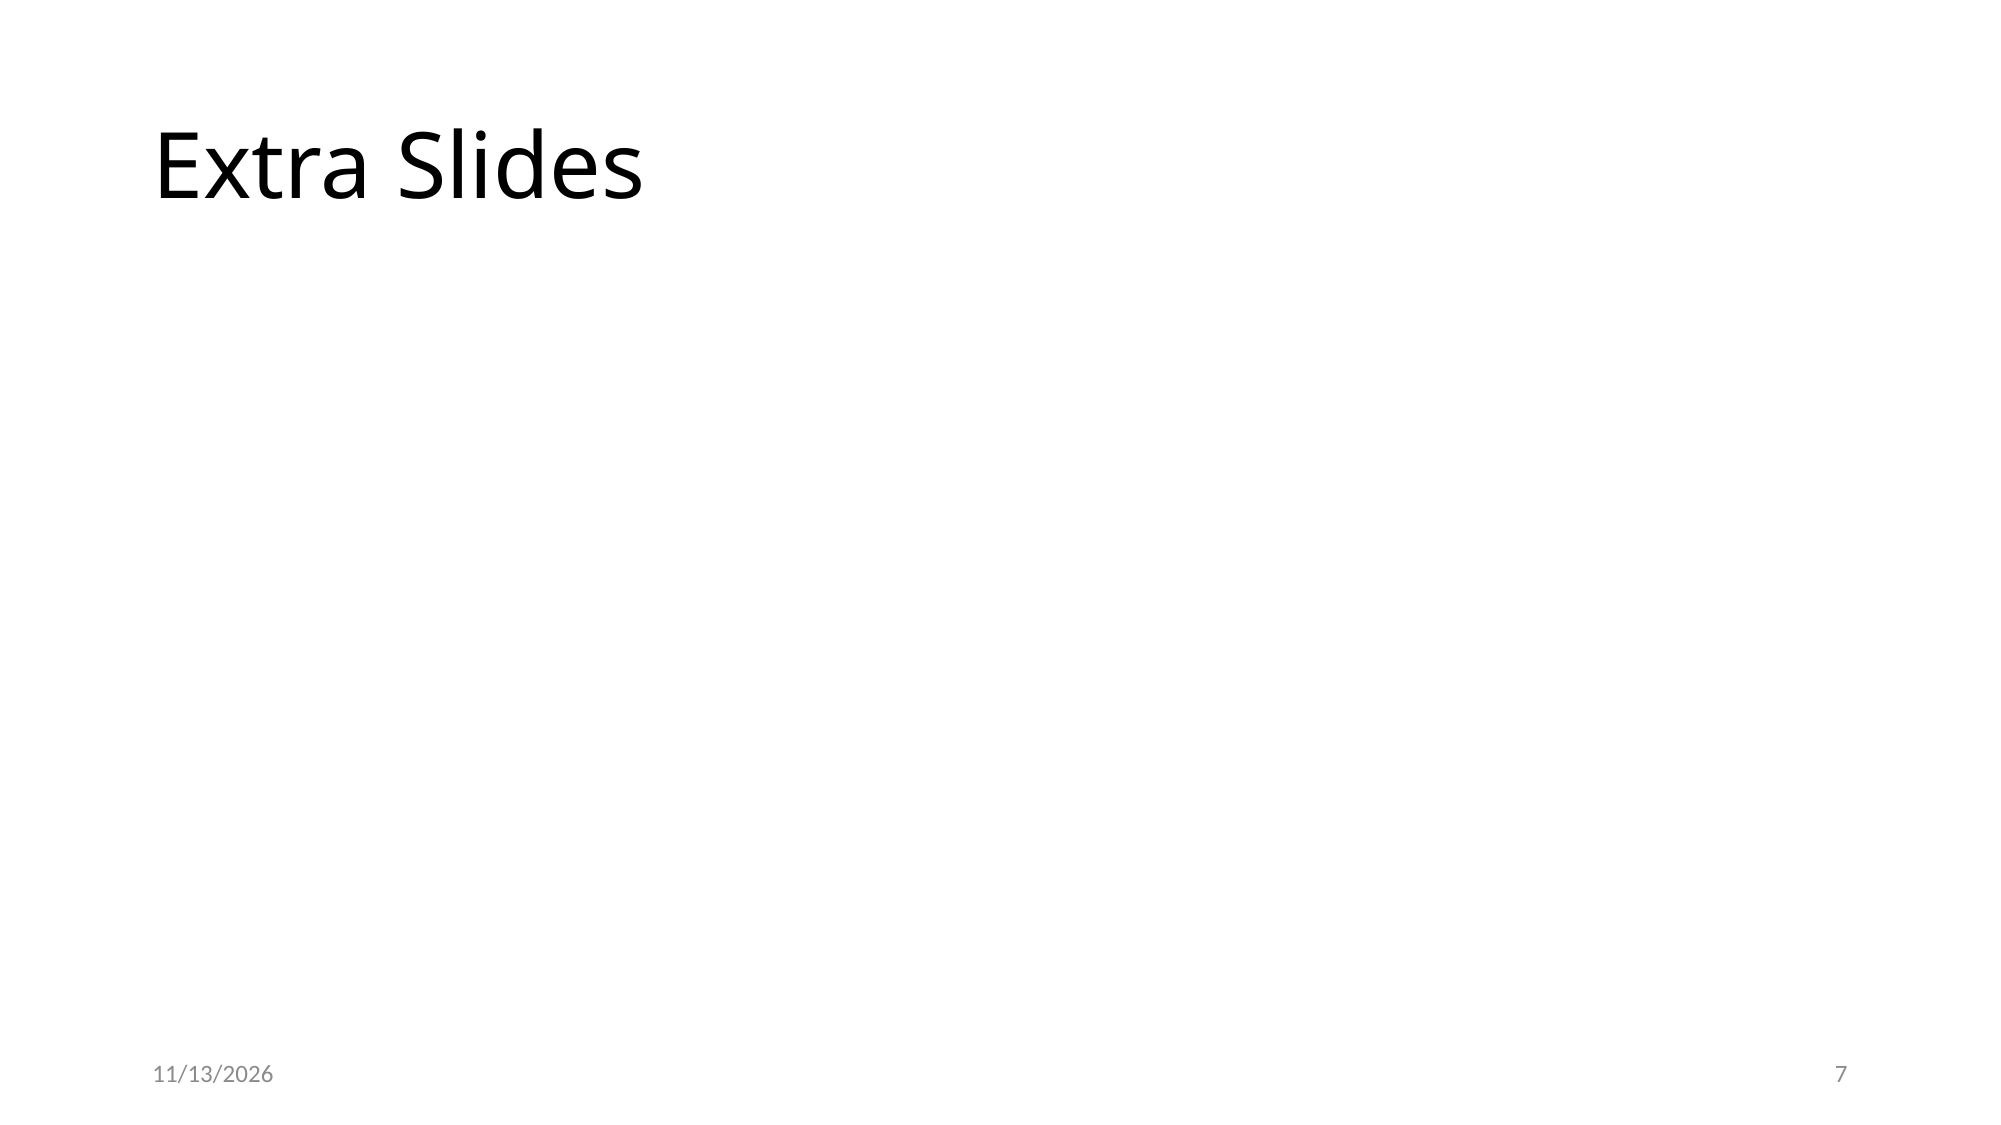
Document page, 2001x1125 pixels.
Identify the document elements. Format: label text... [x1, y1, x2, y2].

slide_number 7 [1412, 1042, 1863, 1103]
title Extra Slides [137, 59, 1863, 278]
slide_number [137, 1042, 588, 1103]
